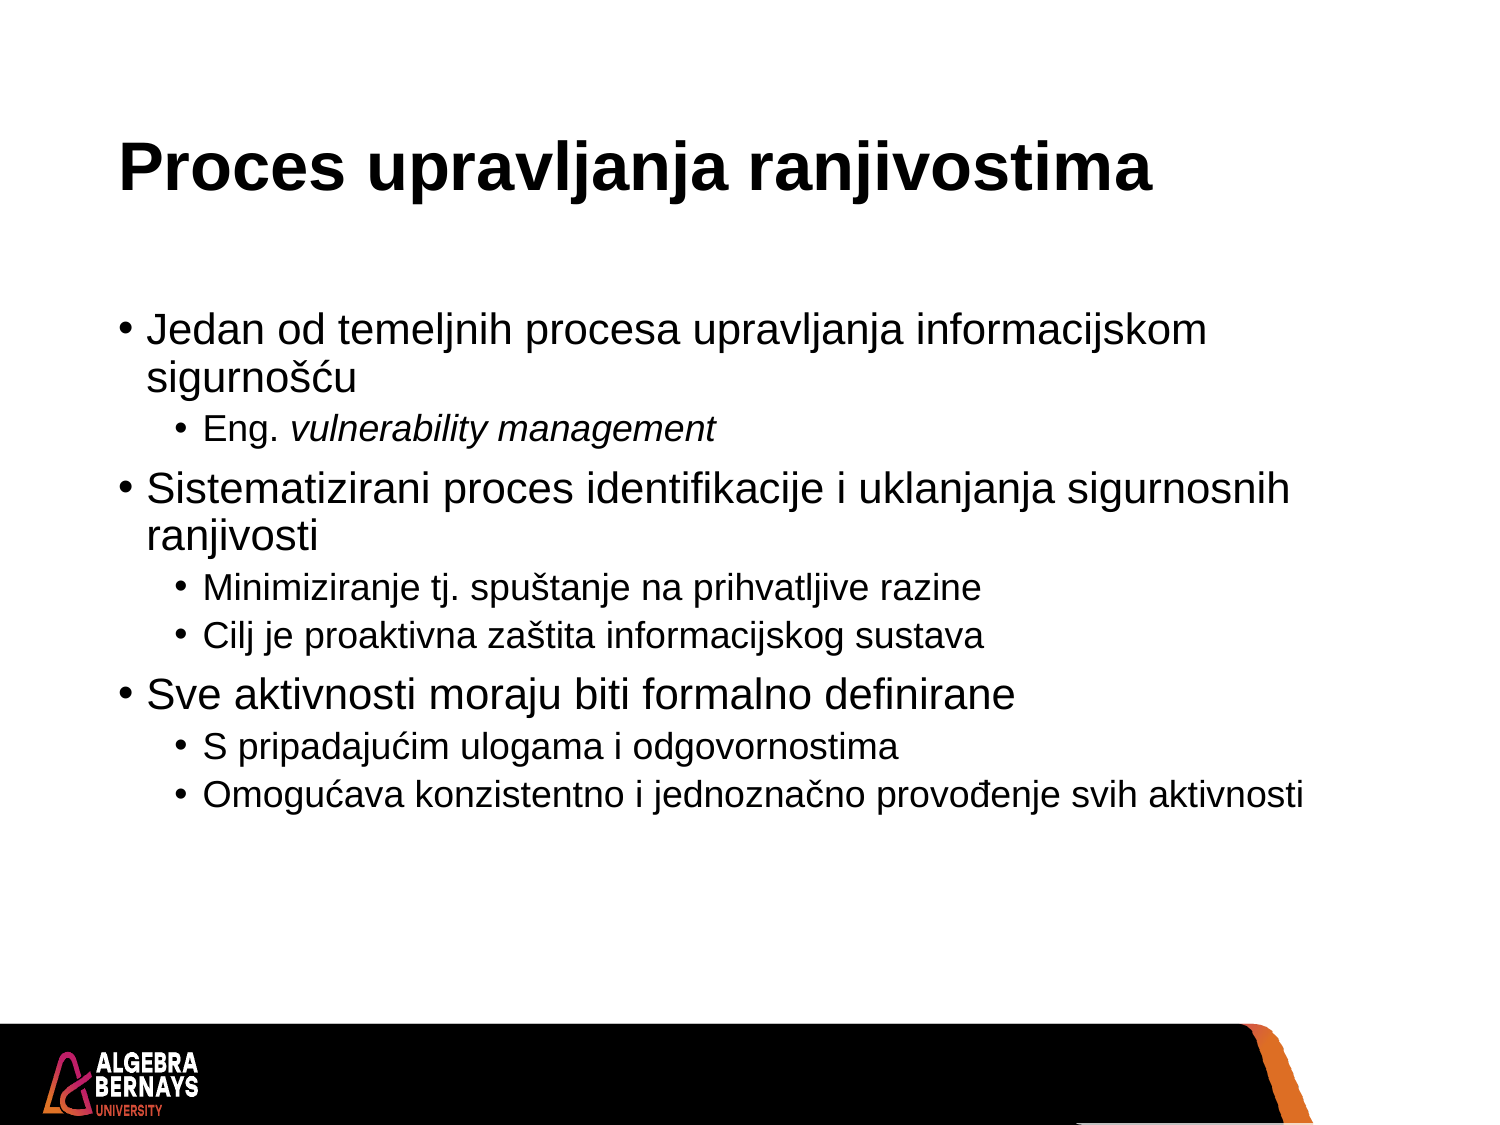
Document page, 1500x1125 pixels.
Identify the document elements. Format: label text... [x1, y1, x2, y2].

picture [0, 1023, 1468, 1125]
title Proces upravljanja ranjivostima [103, 59, 1397, 278]
list Jedan od temeljnih procesa upravljanja informacijskom sigurnošću Eng. vulnerability management Sistematizirani proces identifikacije i uklanjanja sigurnosnih ranjivosti Minimiziranje tj. spuštanje na prihvatljive razine Cilj je proaktivna zaštita informacijskog sustava Sve aktivnosti moraju biti formalno definirane S pripadajućim ulogama i odgovornostima Omogućava konzistentno i jednoznačno provođenje svih aktivnosti [103, 299, 1397, 1014]
